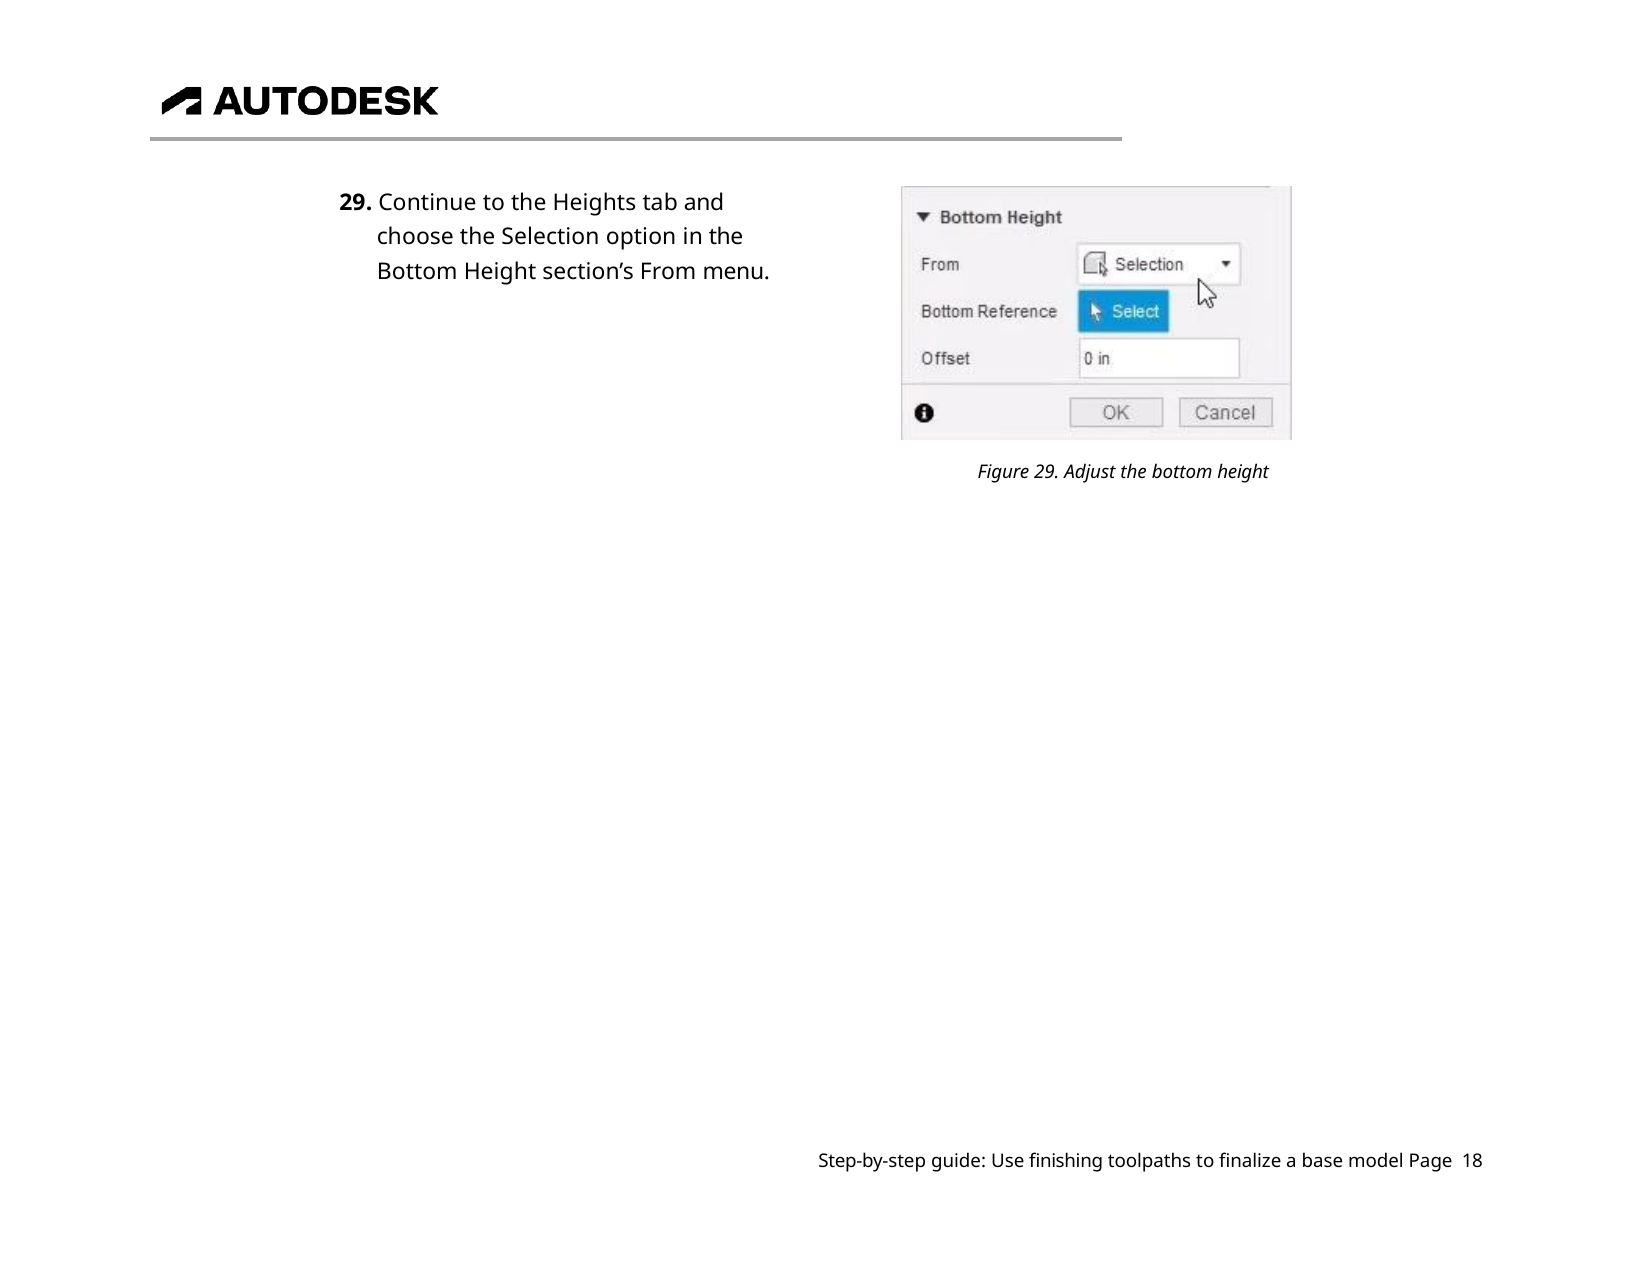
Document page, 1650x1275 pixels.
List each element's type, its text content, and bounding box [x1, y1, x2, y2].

text_box Figure 29. Adjust the bottom height [975, 457, 1294, 483]
slide_number Step-by-step guide: Use finishing toolpaths to finalize a base model Page 20 [816, 1145, 1509, 1275]
text_box 29. Continue to the Heights tab and choose the Selection option in the Bottom Height section’s From menu. [337, 178, 774, 284]
picture [161, 86, 439, 115]
picture [900, 186, 1292, 440]
